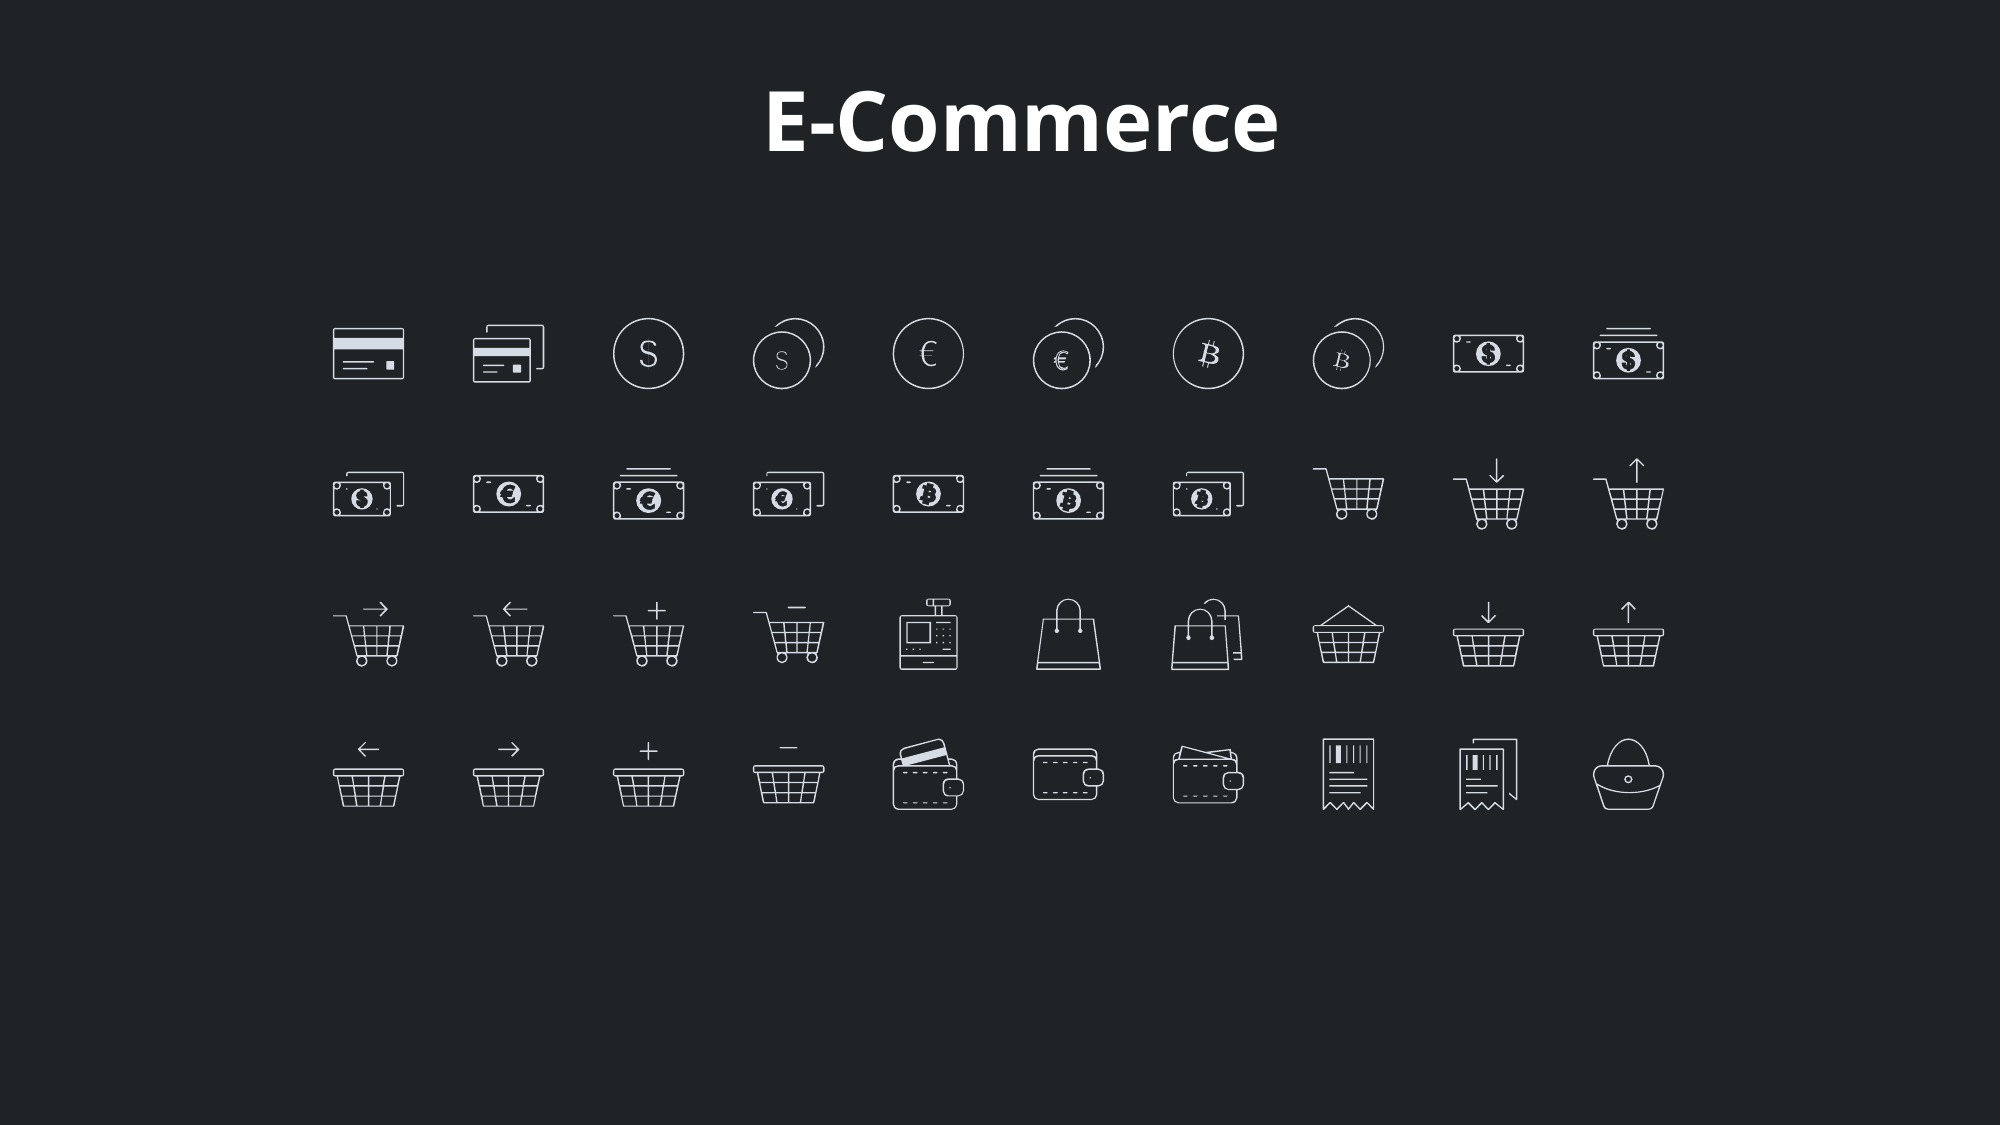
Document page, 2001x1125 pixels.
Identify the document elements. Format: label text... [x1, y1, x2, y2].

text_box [472, 601, 545, 667]
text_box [1592, 458, 1665, 530]
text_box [332, 327, 405, 380]
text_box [612, 601, 685, 667]
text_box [892, 738, 964, 810]
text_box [1452, 334, 1525, 373]
text_box [1312, 468, 1385, 520]
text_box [1459, 738, 1518, 811]
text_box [612, 741, 685, 807]
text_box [332, 471, 405, 517]
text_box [752, 471, 825, 517]
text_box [899, 598, 958, 670]
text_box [1172, 471, 1245, 517]
text_box [1036, 598, 1101, 670]
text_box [612, 468, 685, 520]
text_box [892, 474, 964, 513]
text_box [1032, 317, 1105, 390]
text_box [1592, 601, 1665, 667]
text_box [472, 741, 545, 807]
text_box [1171, 598, 1243, 670]
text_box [472, 474, 545, 513]
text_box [1032, 468, 1105, 520]
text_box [1452, 458, 1525, 530]
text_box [752, 317, 825, 390]
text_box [1592, 327, 1665, 380]
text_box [892, 317, 964, 390]
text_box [1172, 745, 1245, 804]
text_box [1322, 738, 1375, 810]
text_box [332, 601, 405, 667]
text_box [612, 317, 685, 390]
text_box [1032, 748, 1105, 800]
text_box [1452, 601, 1525, 667]
text_box [1312, 605, 1385, 664]
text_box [472, 324, 545, 383]
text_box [752, 606, 825, 664]
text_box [752, 747, 825, 804]
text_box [332, 741, 405, 807]
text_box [1312, 317, 1384, 390]
text_box E-Commerce [747, 60, 1297, 176]
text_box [1592, 738, 1665, 810]
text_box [1172, 317, 1245, 390]
